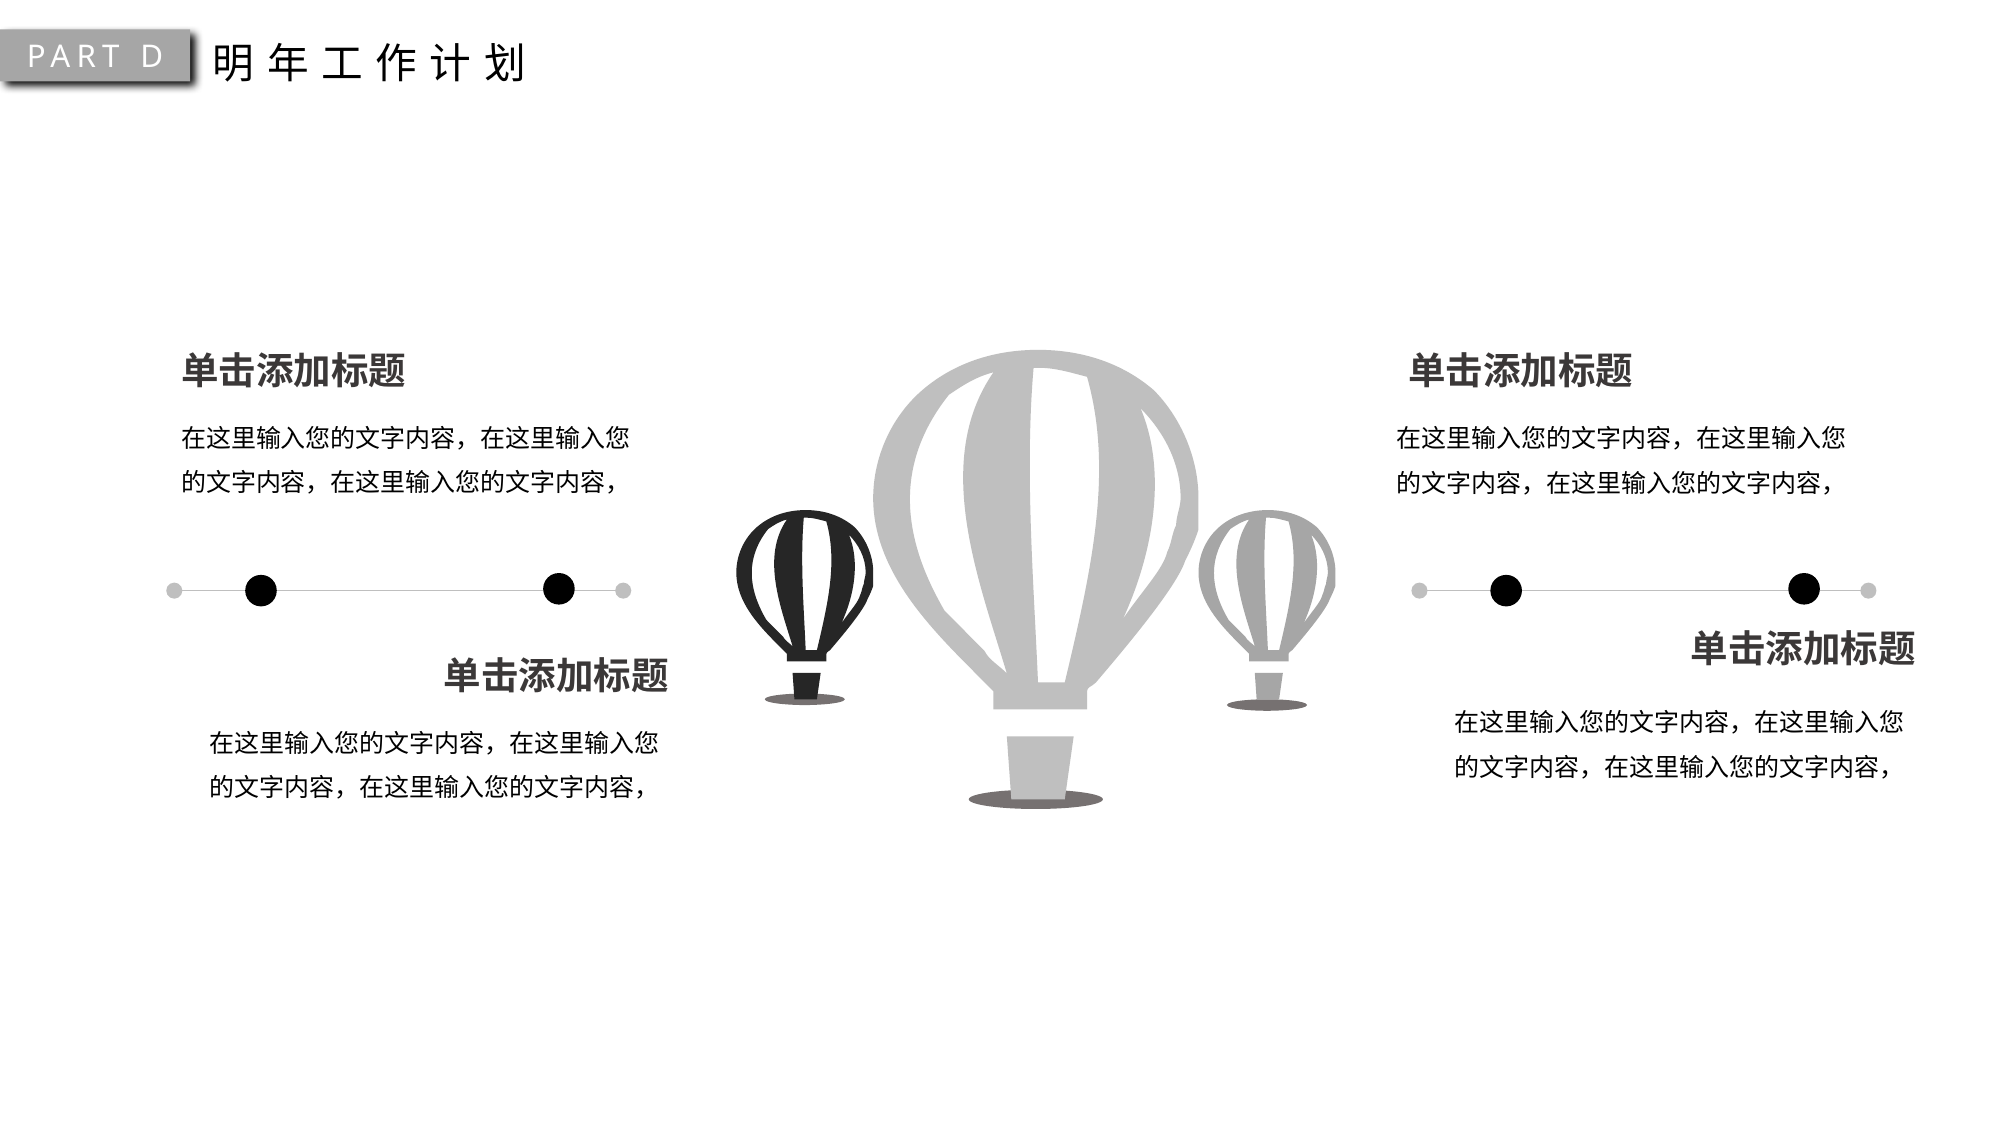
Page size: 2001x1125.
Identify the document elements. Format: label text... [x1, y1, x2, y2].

text_box 单击添加标题 [429, 644, 736, 705]
text_box 在这里输入您的文字内容，在这里输入您的文字内容，在这里输入您的文字内容， [166, 399, 653, 505]
text_box 单击添加标题 [1393, 340, 1718, 400]
text_box [165, 581, 184, 600]
text_box [1787, 571, 1821, 590]
text_box 在这里输入您的文字内容，在这里输入您的文字内容，在这里输入您的文字内容， [187, 704, 675, 810]
text_box 单击添加标题 [166, 340, 490, 399]
text_box [614, 581, 633, 600]
text_box [244, 573, 278, 590]
text_box [1410, 581, 1429, 600]
text_box 明年工作计划 [198, 29, 541, 95]
text_box [542, 591, 576, 606]
text_box [1489, 573, 1523, 590]
text_box PART D [0, 29, 191, 82]
text_box 在这里输入您的文字内容，在这里输入您的文字内容，在这里输入您的文字内容， [1432, 683, 1920, 789]
text_box [1489, 591, 1523, 608]
text_box [1859, 581, 1878, 600]
text_box [1787, 591, 1821, 606]
text_box 单击添加标题 [1676, 617, 2000, 678]
text_box 在这里输入您的文字内容，在这里输入您的文字内容，在这里输入您的文字内容， [1382, 400, 1869, 505]
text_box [736, 349, 1336, 809]
text_box [244, 591, 278, 608]
text_box [542, 571, 576, 590]
